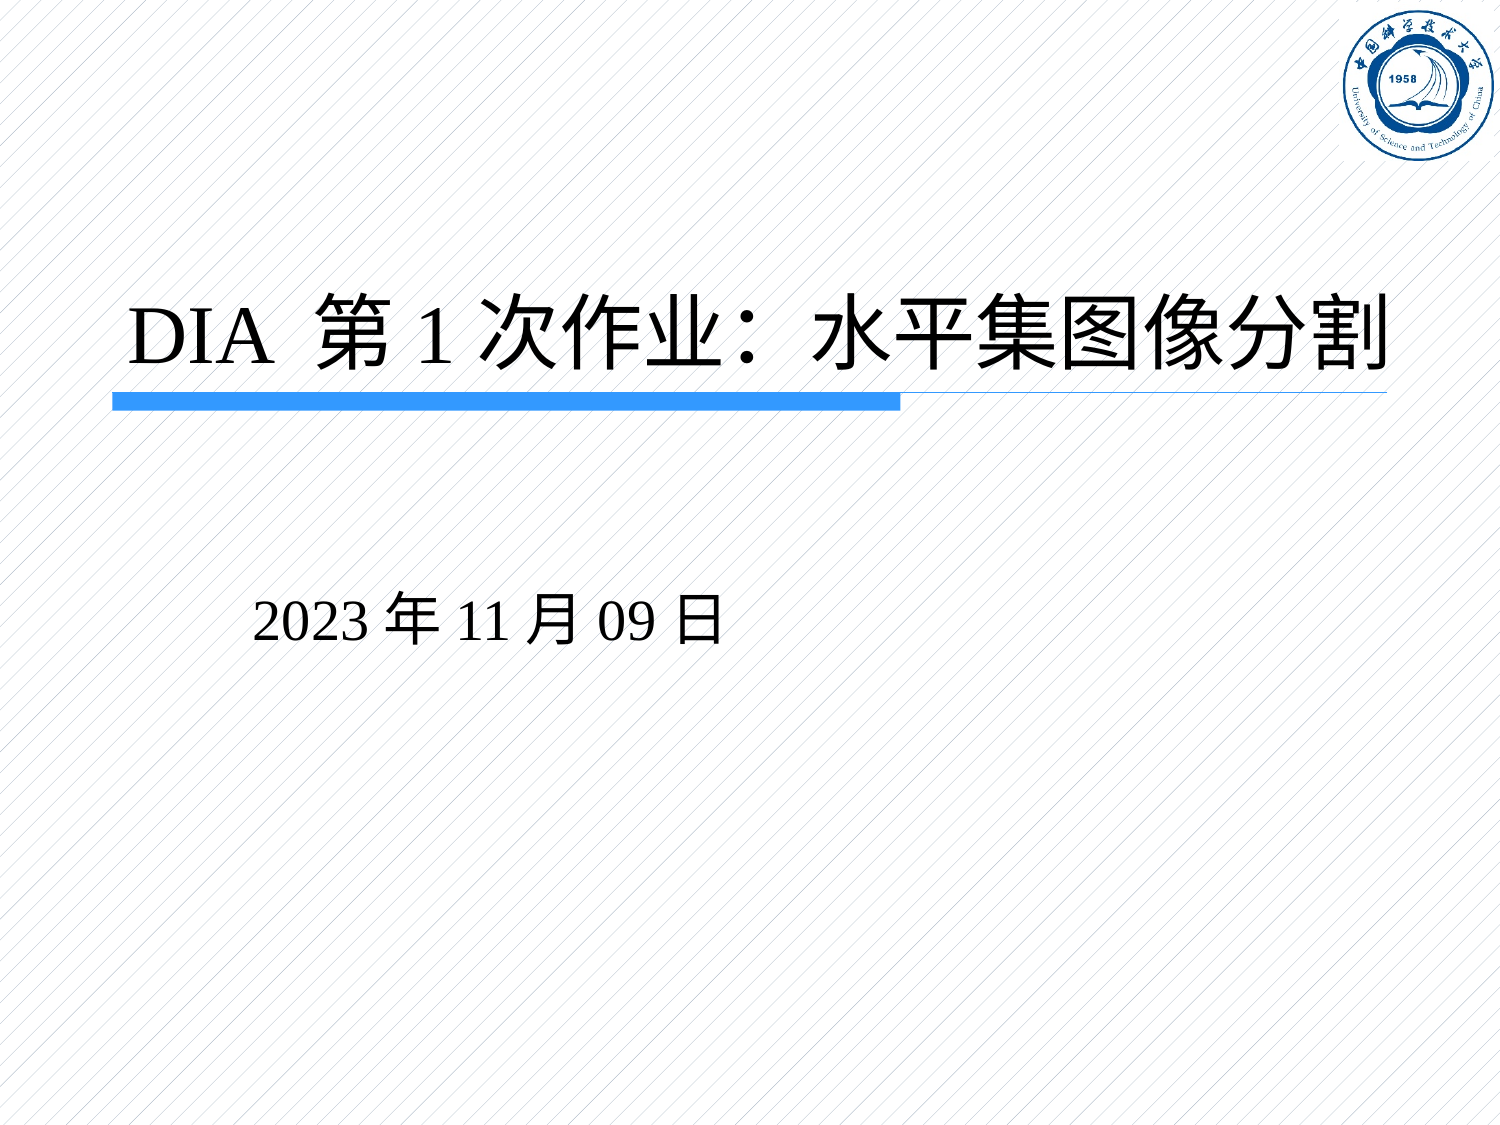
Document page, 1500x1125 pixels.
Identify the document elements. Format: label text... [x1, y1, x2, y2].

subtitle 2023年11月09日 [237, 574, 1388, 837]
title DIA 第1次作业：水平集图像分割 [112, 162, 1429, 388]
picture [1339, 2, 1494, 161]
